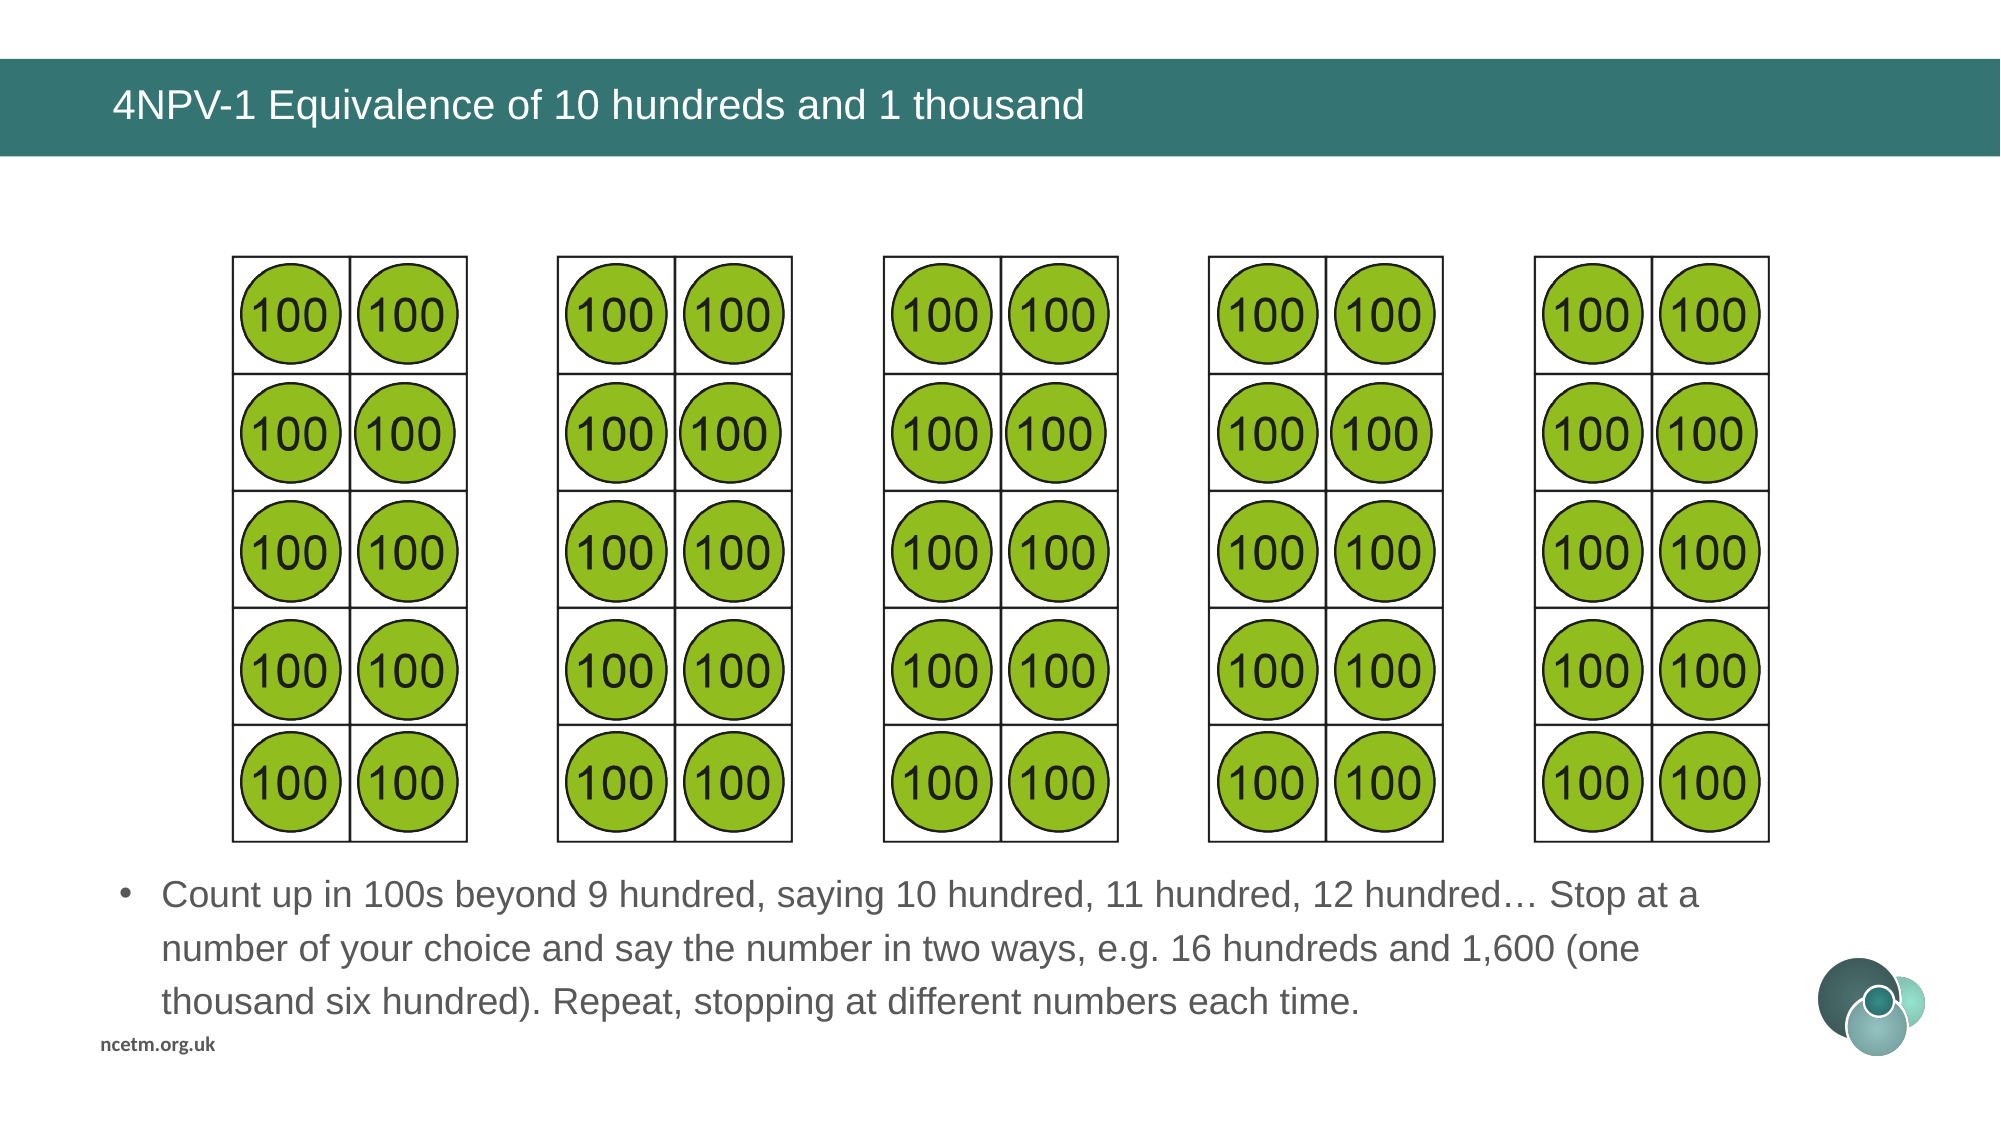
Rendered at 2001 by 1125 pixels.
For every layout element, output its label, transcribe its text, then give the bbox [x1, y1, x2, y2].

title 4NPV-1 Equivalence of 10 hundreds and 1 thousand [97, 76, 1945, 147]
picture [1818, 958, 1925, 1056]
text_box Count up in 100s beyond 9 hundred, saying 10 hundred, 11 hundred, 12 hundred… Stop at a number of your choice and say the number in two ways, e.g. 16 hundreds and 1,600 (one thousand six hundred). Repeat, stopping at different numbers each time. [104, 853, 1806, 1049]
picture [55, 256, 1946, 843]
